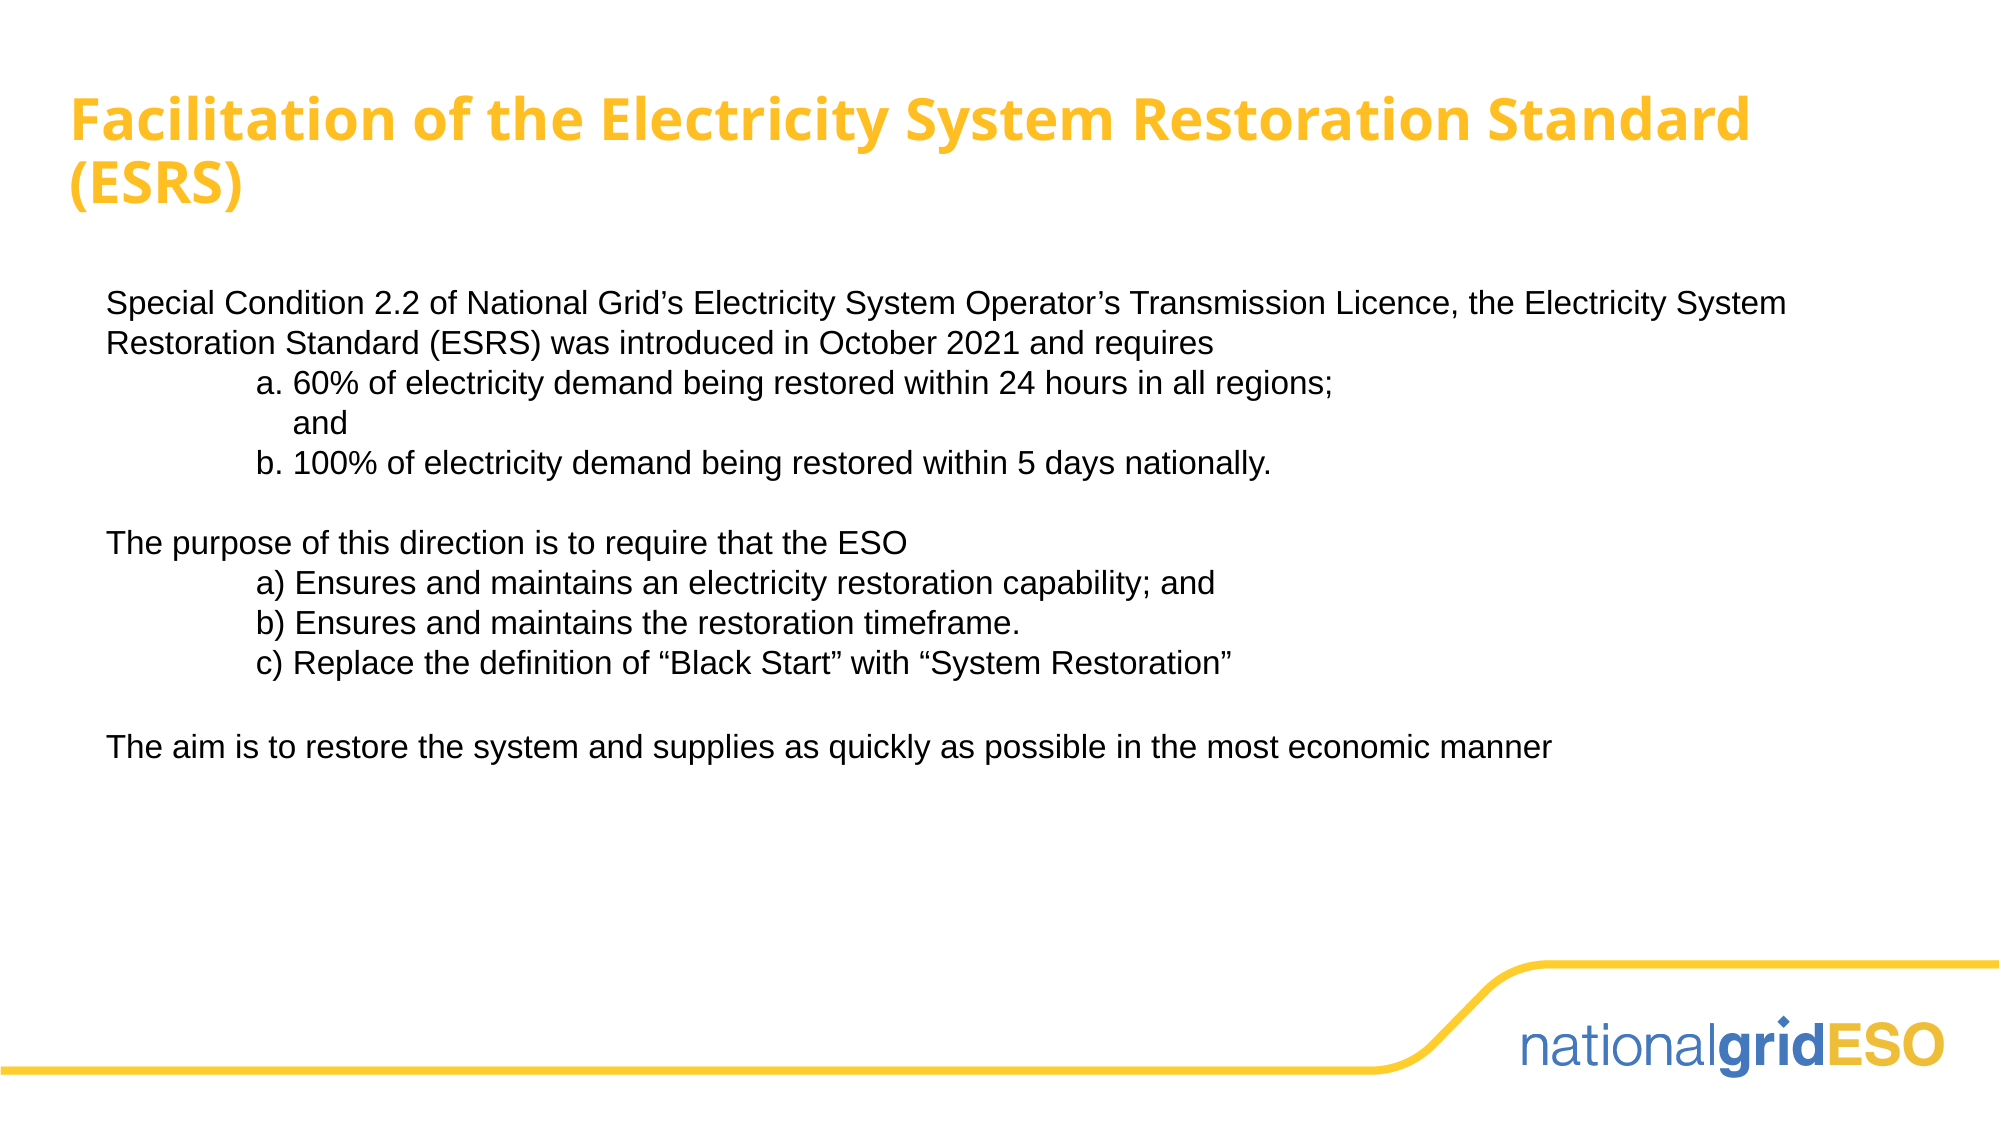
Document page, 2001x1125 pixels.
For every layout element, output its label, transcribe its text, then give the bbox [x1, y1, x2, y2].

picture [0, 954, 2000, 1125]
text_box Special Condition 2.2 of National Grid’s Electricity System Operator’s Transmission Licence, the Electricity System Restoration Standard (ESRS) was introduced in October 2021 and requires a. 60% of electricity demand being restored within 24 hours in all regions; and b. 100% of electricity demand being restored within 5 days nationally. The purpose of this direction is to require that the ESO a) Ensures and maintains an electricity restoration capability; and b) Ensures and maintains the restoration timeframe. c) Replace the definition of “Black Start” with “System Restoration” The aim is to restore the system and supplies as quickly as possible in the most economic manner [61, 239, 1930, 824]
text_box Facilitation of the Electricity System Restoration Standard (ESRS) [54, 83, 1946, 188]
